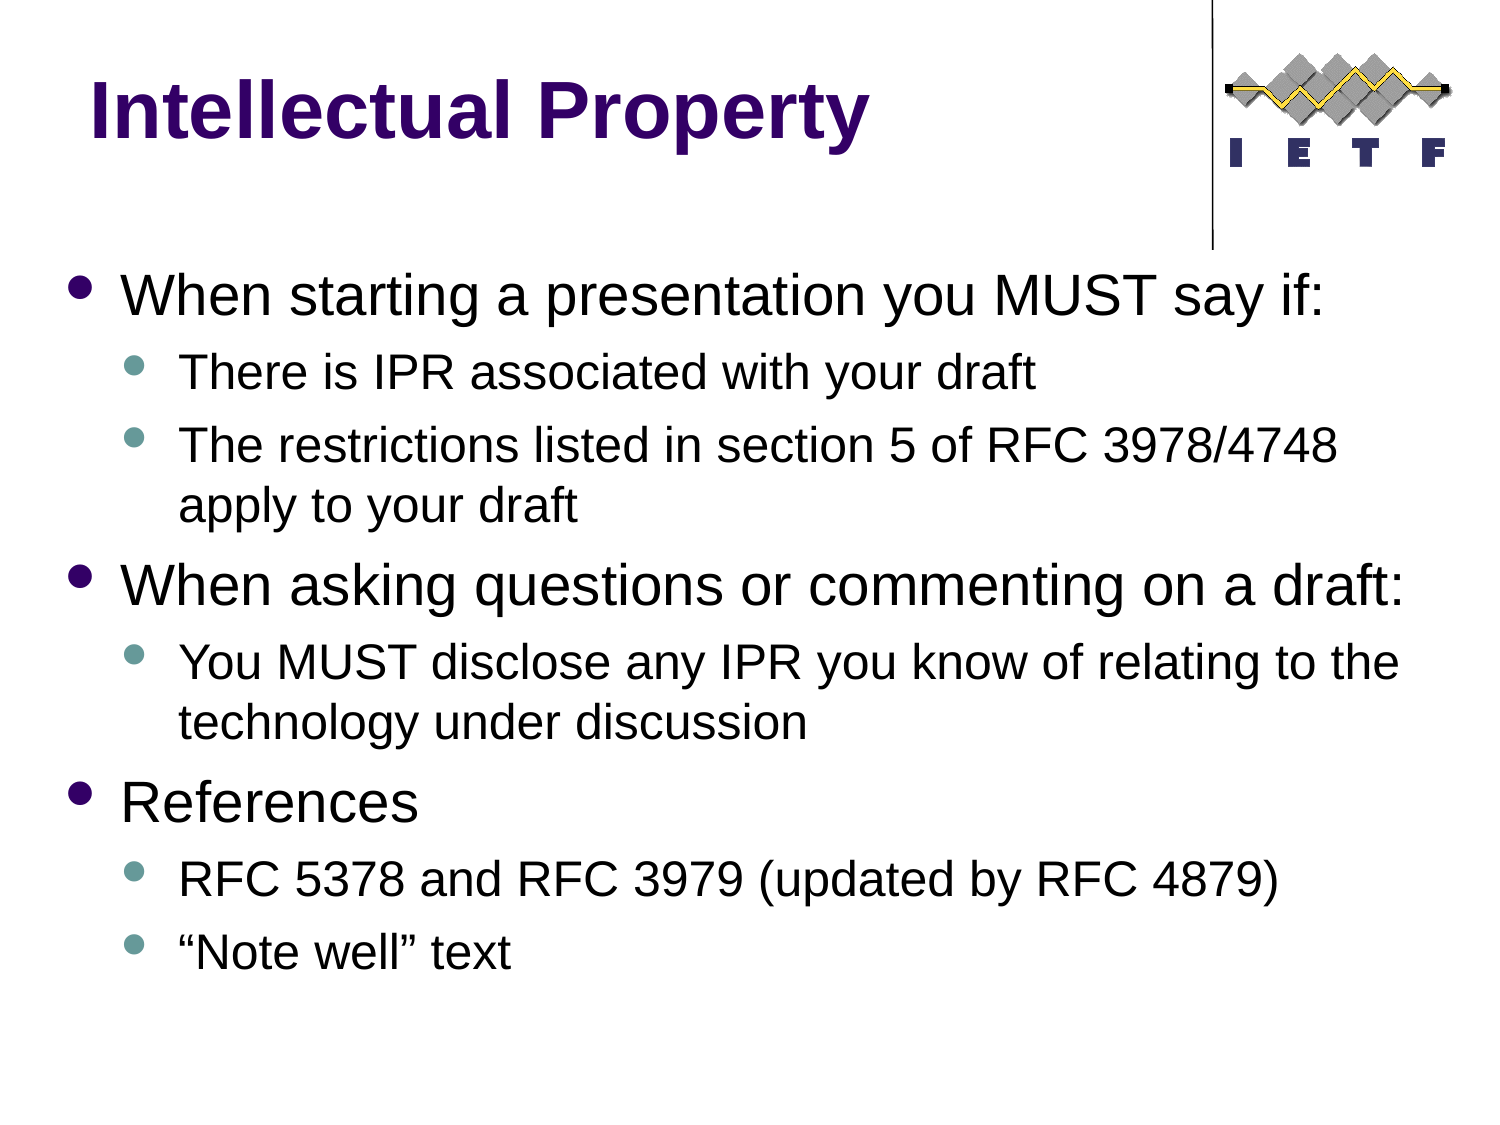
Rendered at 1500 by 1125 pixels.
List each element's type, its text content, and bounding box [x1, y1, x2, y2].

text_box Intellectual Property [74, 20, 1200, 163]
text_box When starting a presentation you MUST say if: There is IPR associated with your draft The restrictions listed in section 5 of RFC 3978/4748 apply to your draft When asking questions or commenting on a draft: You MUST disclose any IPR you know of relating to the technology under discussion References RFC 5378 and RFC 3979 (updated by RFC 4879) “Note well” text [50, 249, 1450, 1038]
picture [1212, 37, 1463, 181]
